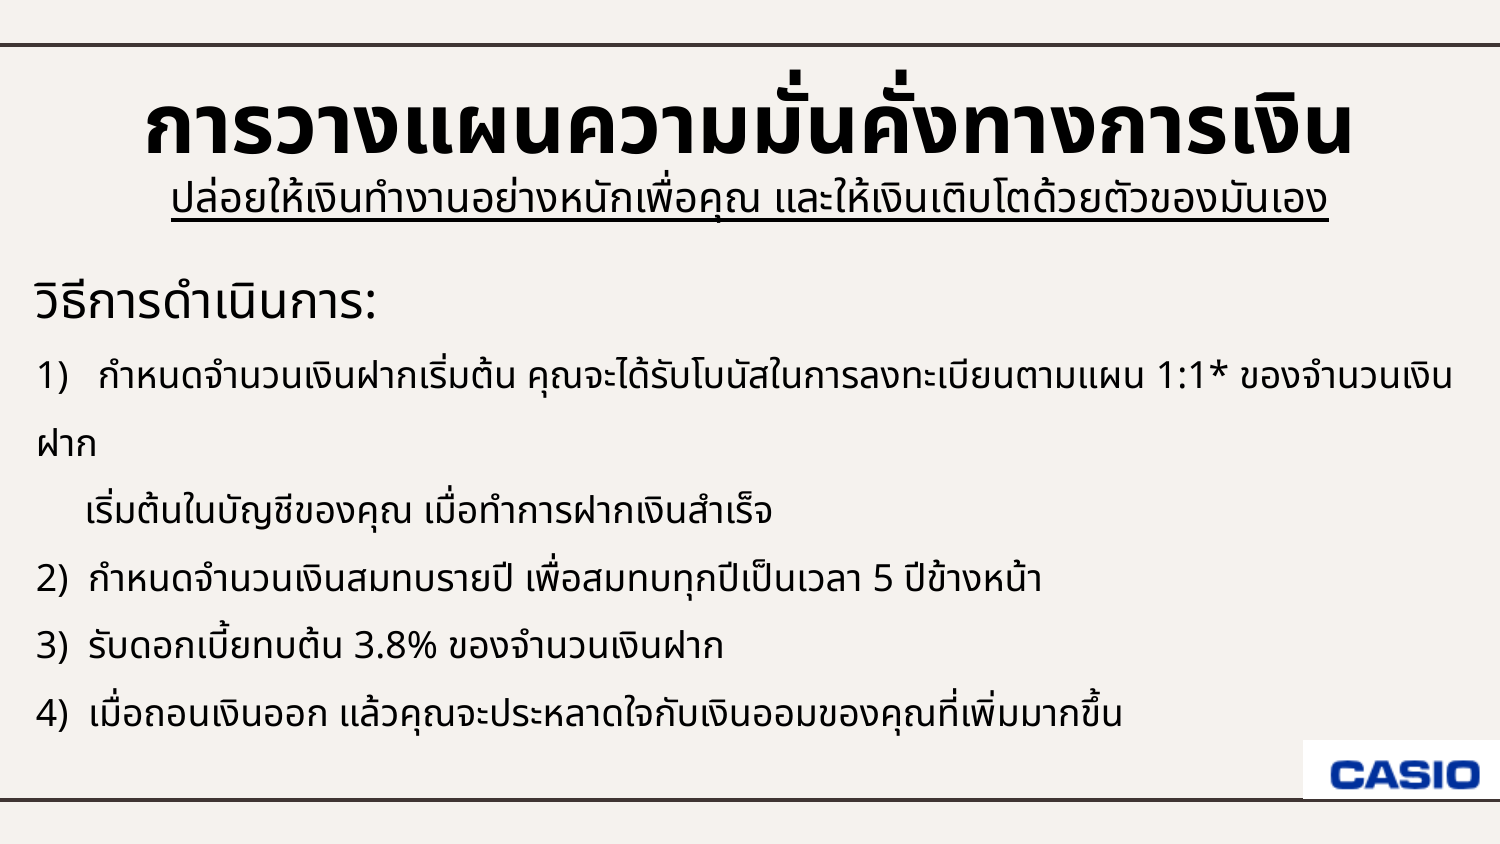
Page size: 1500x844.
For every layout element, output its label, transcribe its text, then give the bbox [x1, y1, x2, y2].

text_box วิธีการดำเนินการ: 1) กำหนดจำนวนเงินฝากเริ่มต้น คุณจะได้รับโบนัสในการลงทะเบียนตามแผน 1:1* ของจำนวนเงินฝาก เริ่มต้นในบัญชีของคุณ เมื่อทำการฝากเงินสำเร็จ 2) กำหนดจำนวนเงินสมทบรายปี เพื่อสมทบทุกปีเป็นเวลา 5 ปีข้างหน้า 3) รับดอกเบี้ยทบต้น 3.8% ของจำนวนเงินฝาก 4) เมื่อถอนเงินออก แล้วคุณจะประหลาดใจกับเงินออมของคุณที่เพิ่มมากขึ้น [20, 232, 1476, 742]
title การวางแผนความมั่นคั่งทางการเงิน ปล่อยให้เงินทำงานอย่างหนักเพื่อคุณ และให้เงินเติบโตด้วยตัวของมันเอง [10, 55, 1490, 232]
picture [1302, 740, 1500, 799]
